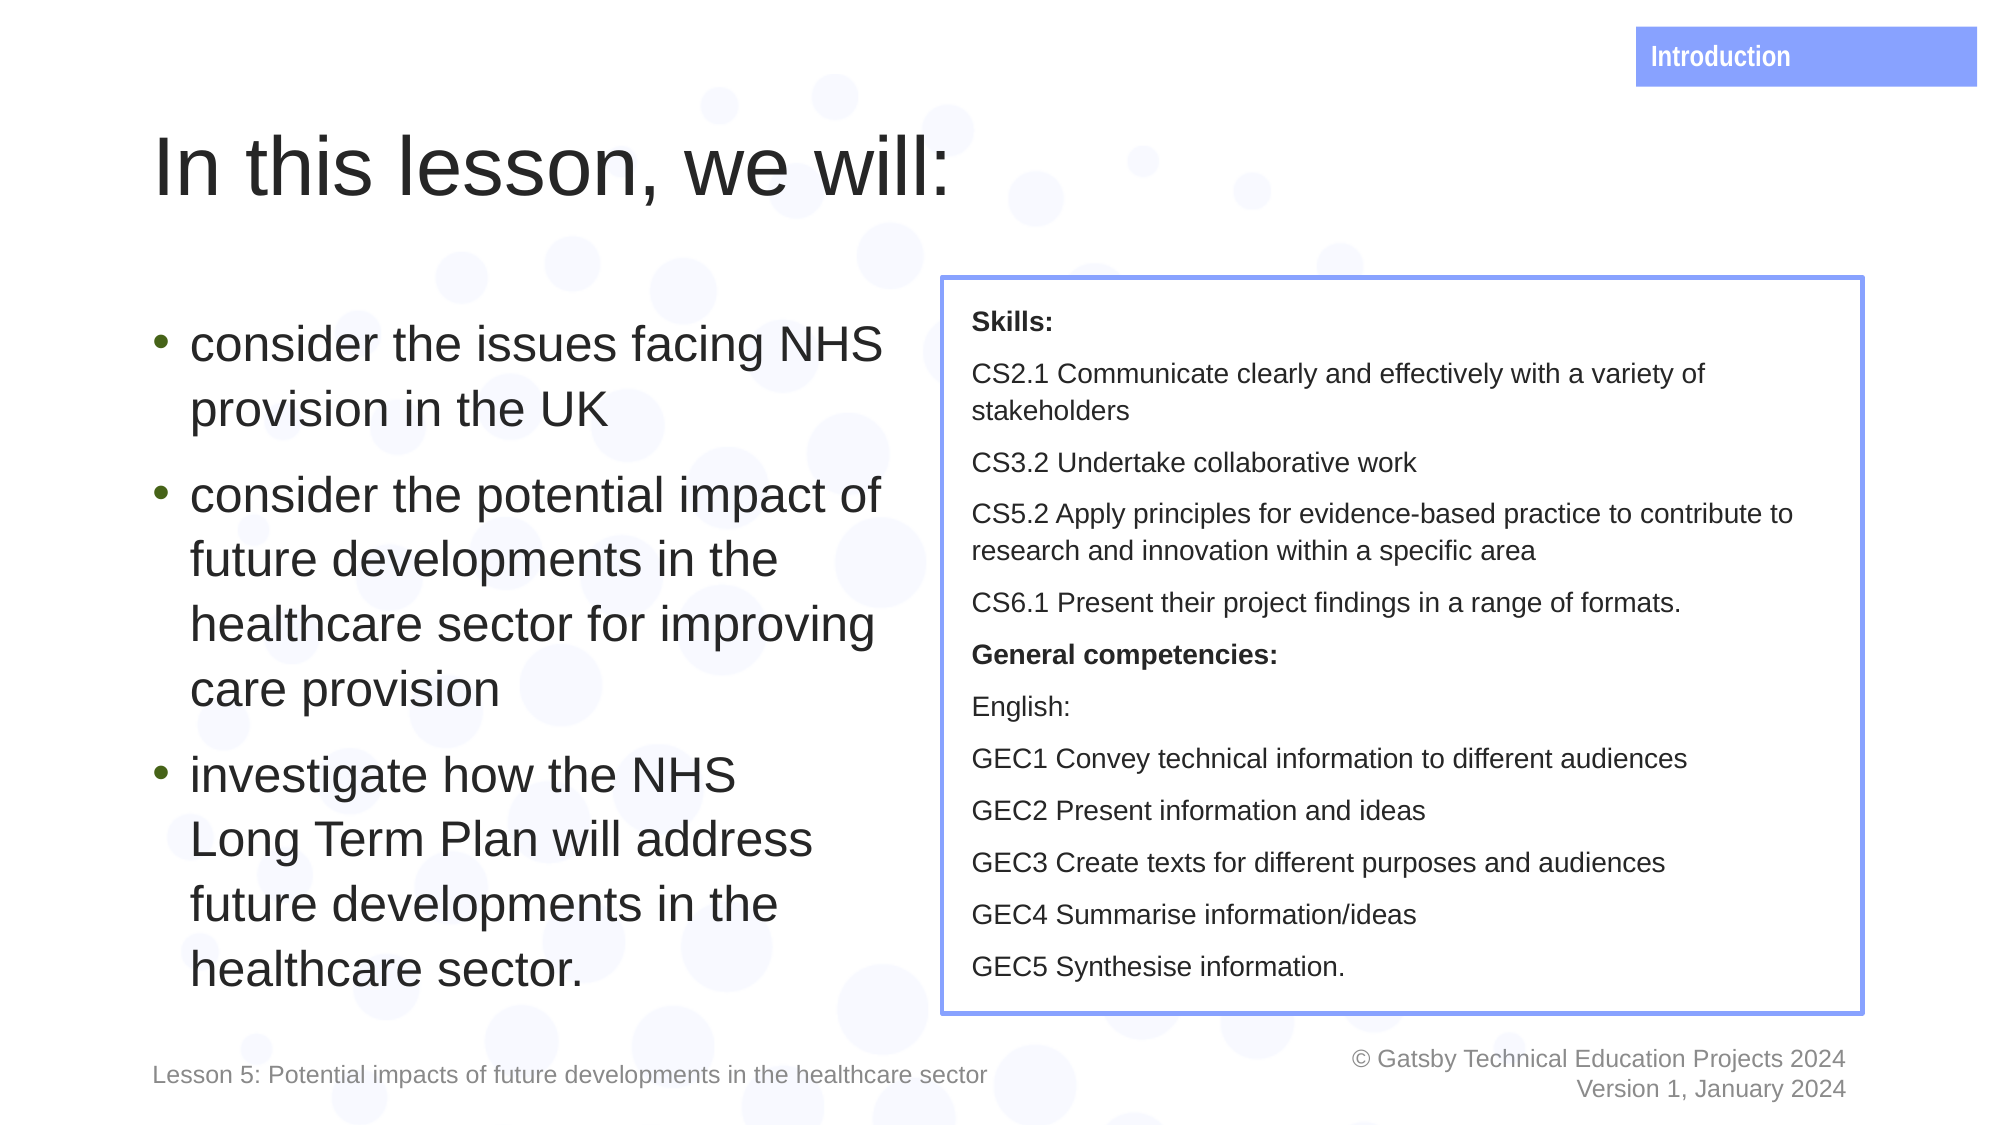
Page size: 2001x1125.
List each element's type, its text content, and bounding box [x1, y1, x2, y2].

list Skills: CS2.1 Communicate clearly and effectively with a variety of stakeholders CS3.2 Undertake collaborative work CS5.2 Apply principles for evidence-based practice to contribute to research and innovation within a specific area CS6.1 Present their project findings in a range of formats. General competencies: English: GEC1 Convey technical information to different audiences GEC2 Present information and ideas GEC3 Create texts for different purposes and audiences GEC4 Summarise information/ideas GEC5 Synthesise information. [940, 275, 1865, 1016]
list consider the issues facing NHS provision in the UK consider the potential impact of future developments in the healthcare sector for improving care provision investigate how the NHS Long Term Plan will address future developments in the healthcare sector. [137, 299, 905, 1014]
title In this lesson, we will: [137, 59, 1863, 278]
list Lesson 5: Potential impacts of future developments in the healthcare sector [137, 1042, 1058, 1103]
list Introduction [1636, 26, 1978, 87]
